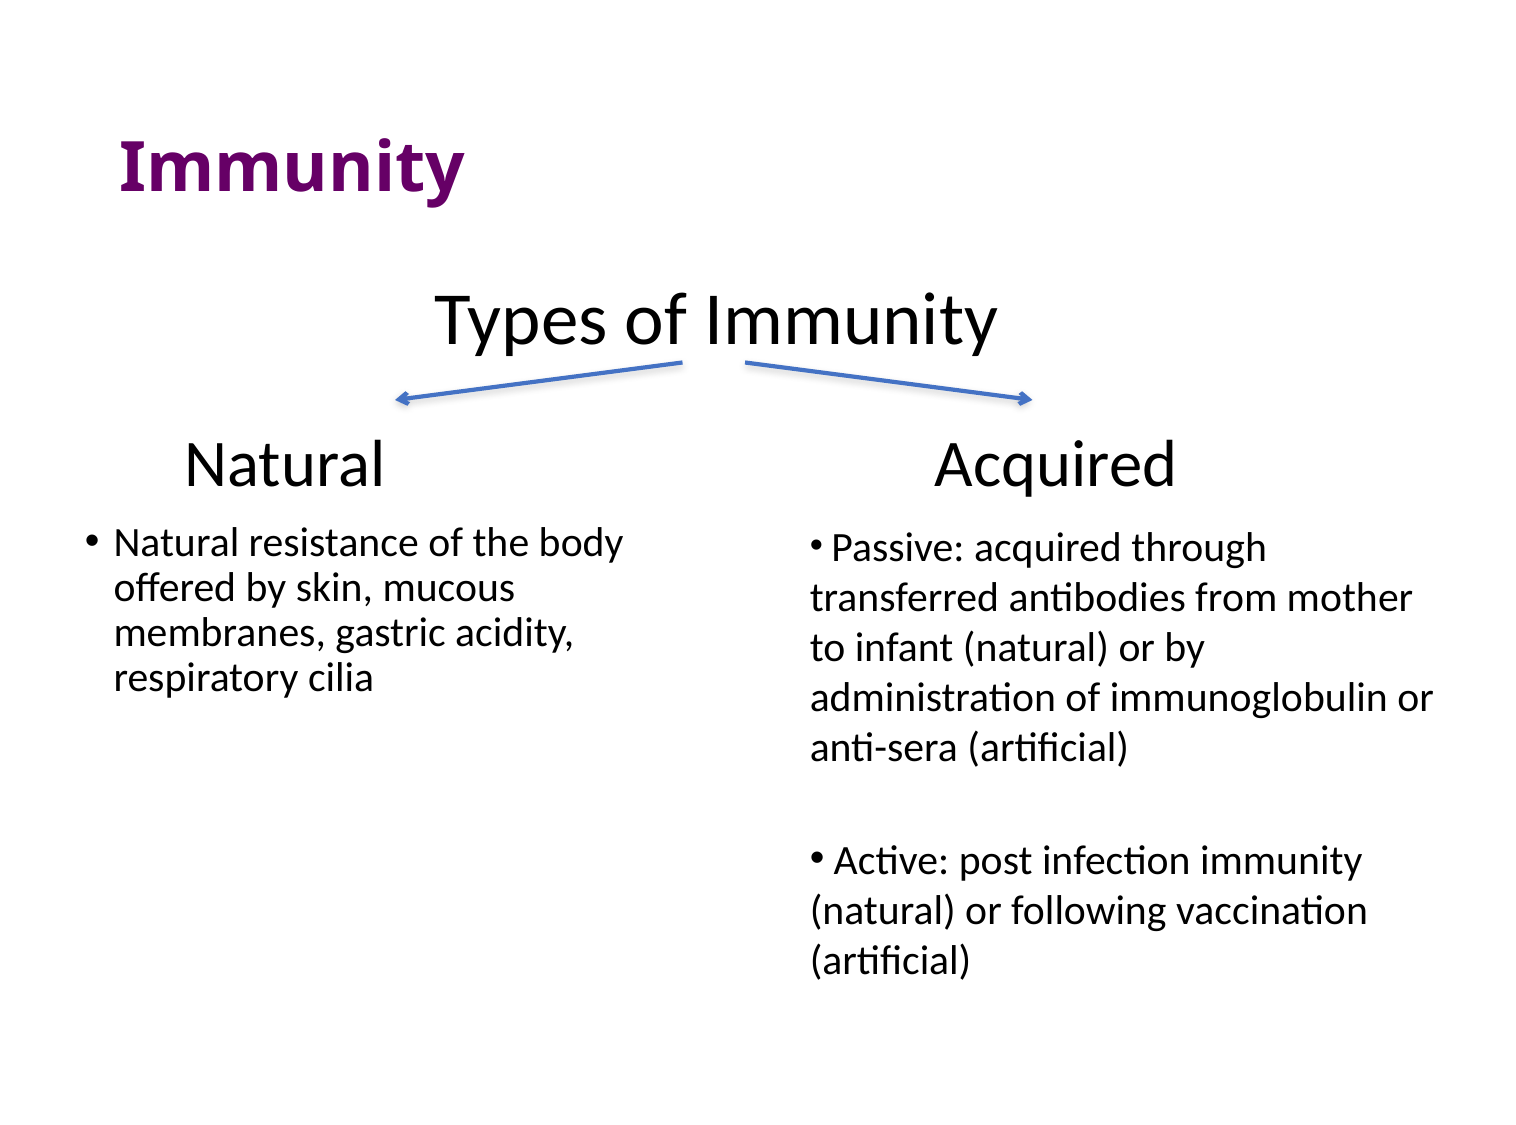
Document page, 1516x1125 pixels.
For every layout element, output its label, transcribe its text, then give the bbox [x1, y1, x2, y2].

title Immunity [104, 59, 1411, 278]
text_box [744, 362, 1033, 400]
list Natural resistance of the body offered by skin, mucous membranes, gastric acidity, respiratory cilia [70, 512, 677, 943]
text_box Passive: acquired through transferred antibodies from mother to infant (natural) or by administration of immunoglobulin or anti-sera (artificial) Active: post infection immunity (natural) or following vaccination (artificial) [795, 512, 1458, 990]
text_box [394, 362, 683, 400]
text_box Acquired [920, 412, 1220, 508]
text_box Natural [170, 412, 470, 508]
text_box Types of Immunity [420, 262, 1183, 368]
